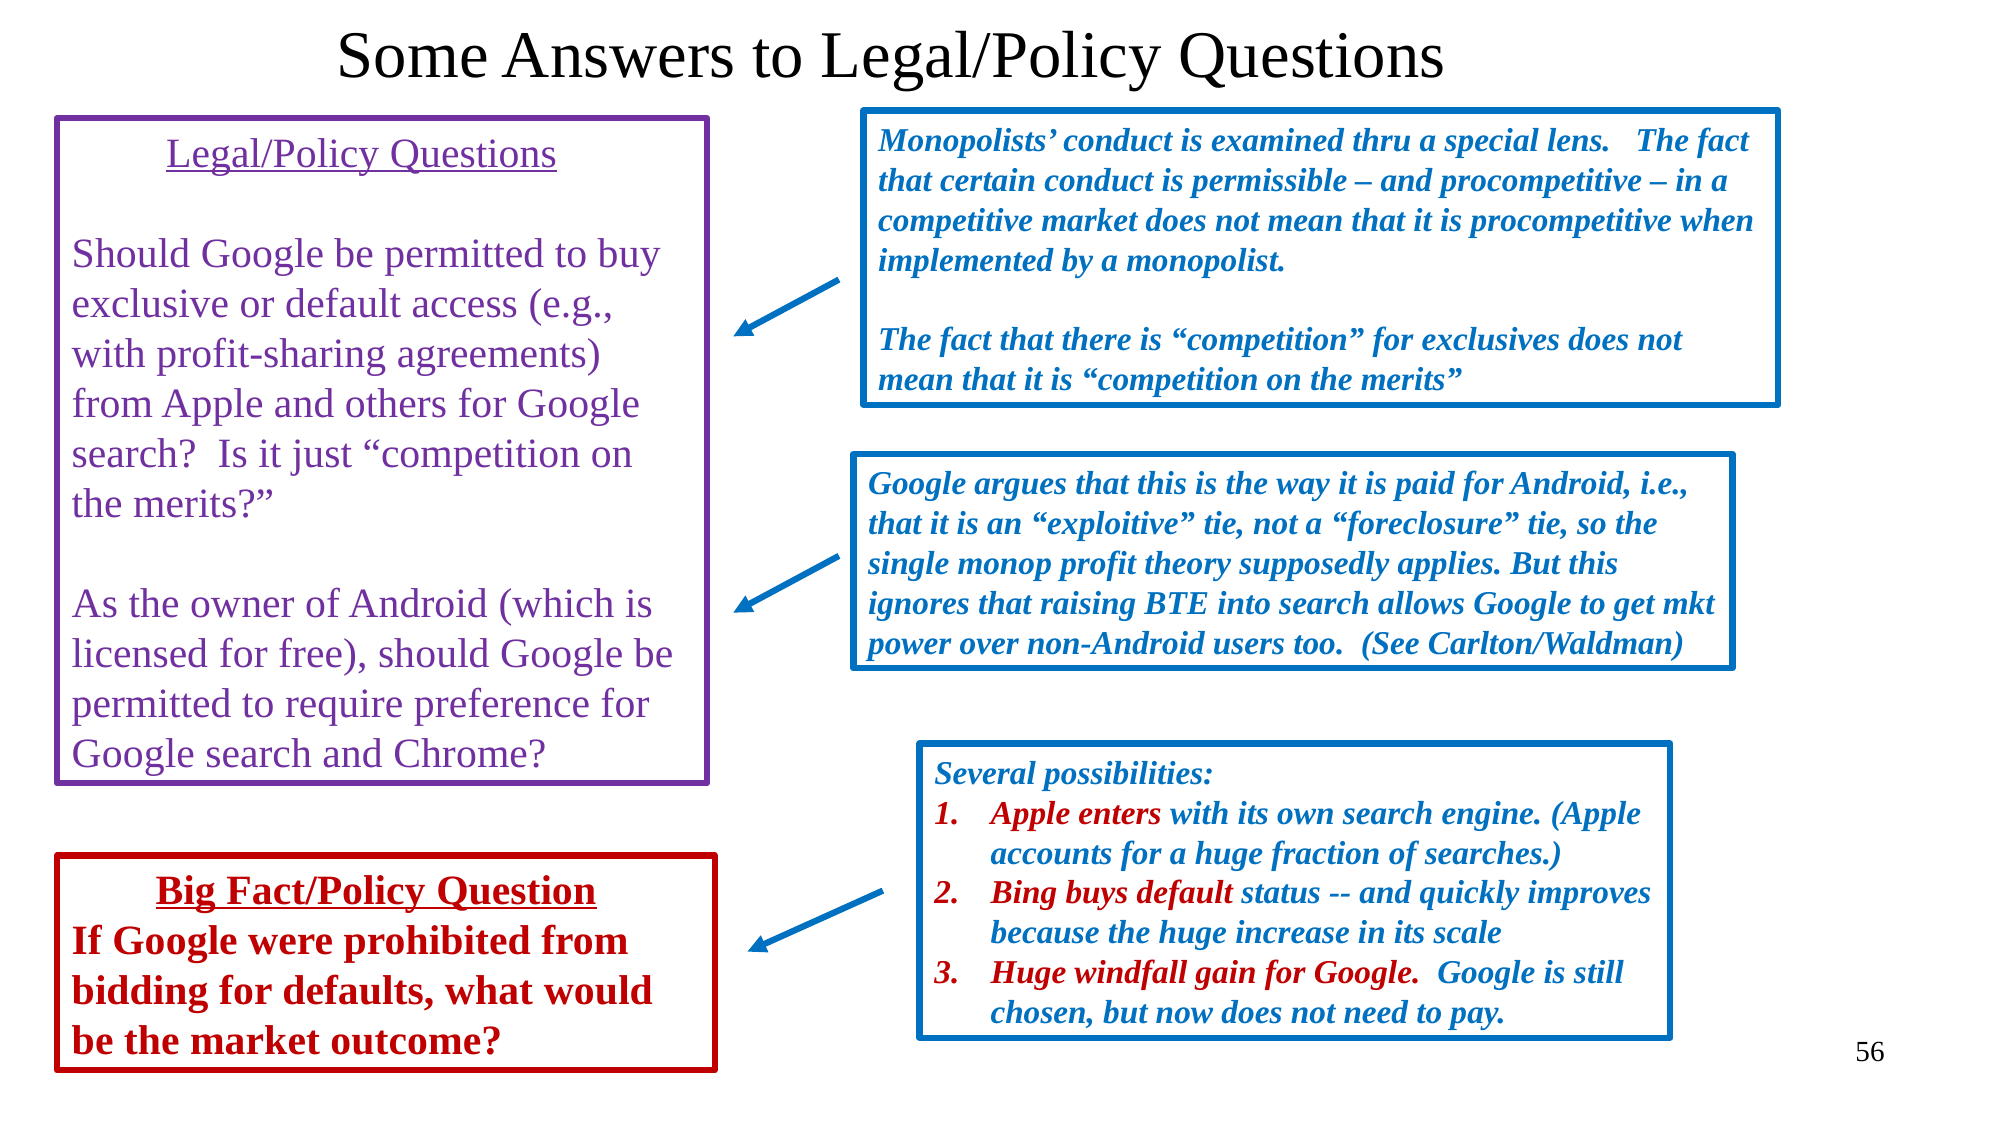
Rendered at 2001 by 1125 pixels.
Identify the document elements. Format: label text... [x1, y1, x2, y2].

title Some Answers to Legal/Policy Questions [279, 0, 1505, 145]
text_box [733, 279, 840, 337]
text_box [733, 555, 840, 613]
text_box Monopolists’ conduct is examined thru a special lens. The fact that certain conduct is permissible – and procompetitive – in a competitive market does not mean that it is procompetitive when implemented by a monopolist. The fact that there is “competition” for exclusives does not mean that it is “competition on the merits” [863, 110, 1779, 405]
text_box Google argues that this is the way it is paid for Android, i.e., that it is an “exploitive” tie, not a “foreclosure” tie, so the single monop profit theory supposedly applies. But this ignores that raising BTE into search allows Google to get mkt power over non-Android users too. (See Carlton/Waldman) [853, 453, 1733, 669]
text_box Big Fact/Policy Question If Google were prohibited from bidding for defaults, what would be the market outcome? [56, 855, 715, 1071]
text_box Legal/Policy Questions Should Google be permitted to buy exclusive or default access (e.g., with profit-sharing agreements) from Apple and others for Google search? Is it just “competition on the merits?” As the owner of Android (which is licensed for free), should Google be permitted to require preference for Google search and Chrome? [56, 118, 707, 784]
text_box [747, 890, 884, 952]
slide_number 56 [1433, 1024, 1901, 1103]
text_box Several possibilities: Apple enters with its own search engine. (Apple accounts for a huge fraction of searches.) Bing buys default status -- and quickly improves because the huge increase in its scale Huge windfall gain for Google. Google is still chosen, but now does not need to pay. [919, 743, 1671, 1038]
